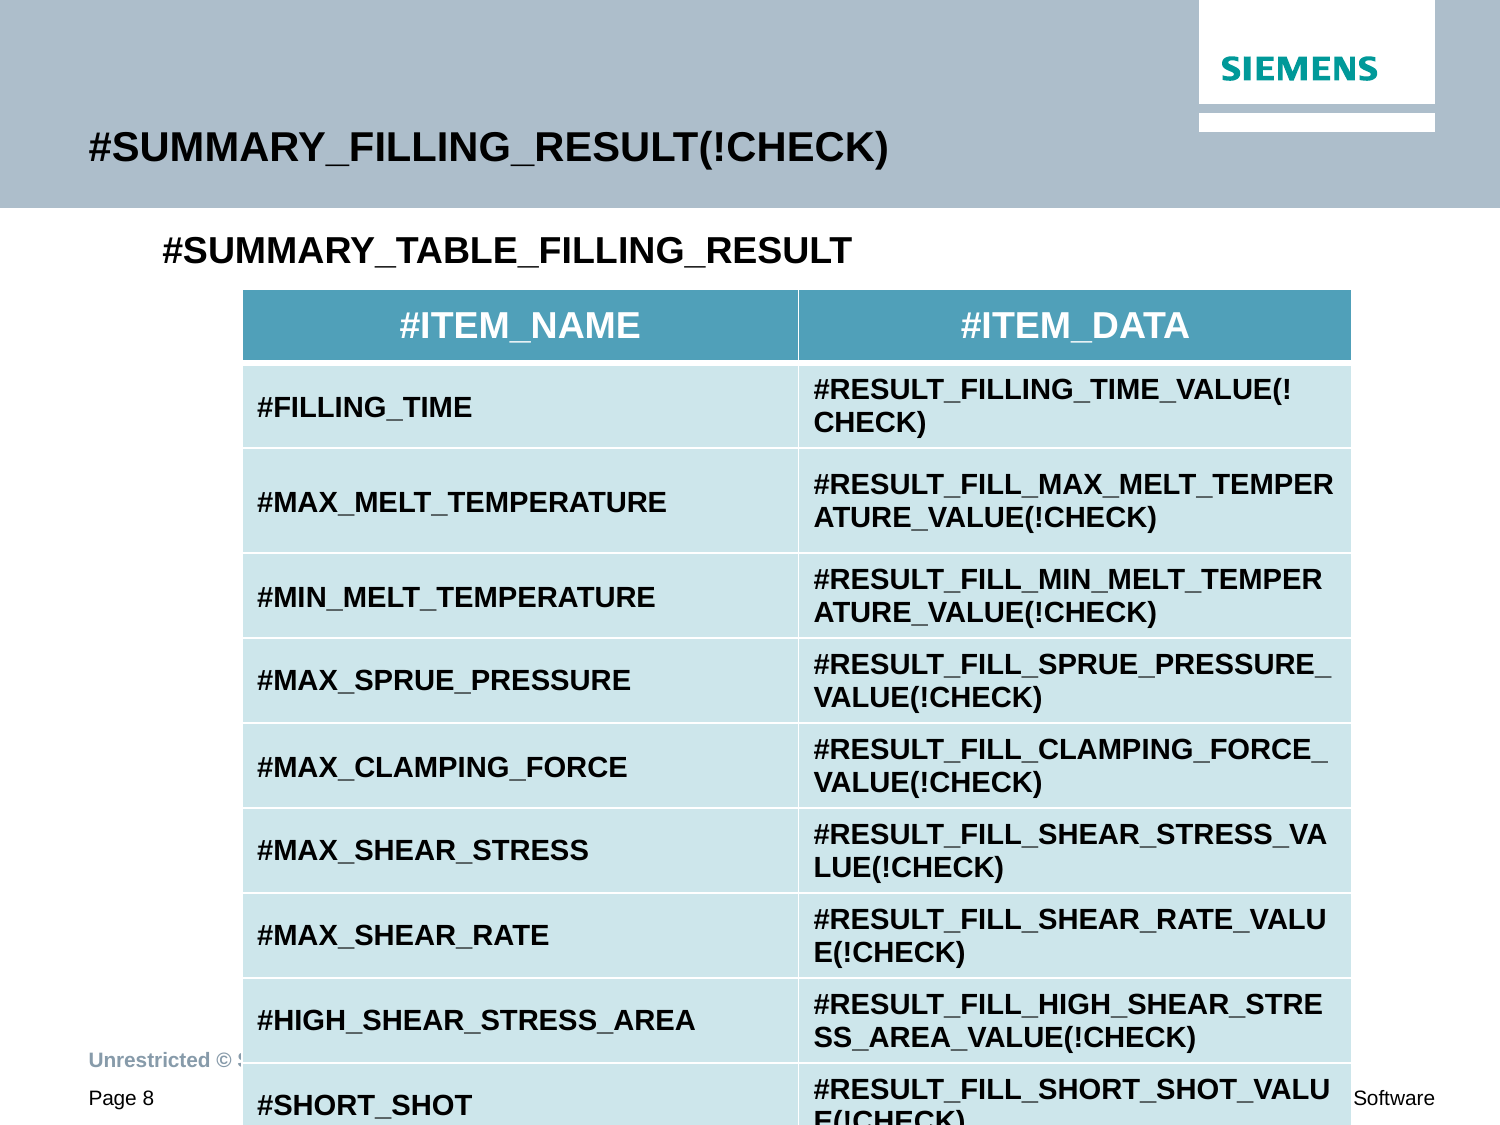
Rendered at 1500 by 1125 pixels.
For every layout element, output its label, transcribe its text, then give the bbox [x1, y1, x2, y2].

table_cell #RESULT_FILLING_TIME_VALUE(!CHECK) [799, 366, 1351, 447]
table_cell #MAX_MELT_TEMPERATURE [243, 449, 798, 552]
table_cell #RESULT_FILL_MIN_MELT_TEMPERATURE_VALUE(!CHECK) [799, 554, 1351, 637]
table_cell #MAX_SHEAR_STRESS [243, 809, 798, 892]
table_cell #MAX_SHEAR_RATE [243, 894, 798, 977]
table_cell #RESULT_FILL_SPRUE_PRESSURE_VALUE(!CHECK) [799, 639, 1351, 722]
title #SUMMARY_FILLING_RESULT(!CHECK) [0, 0, 1500, 209]
table_cell #MIN_MELT_TEMPERATURE [243, 554, 798, 637]
table_cell #RESULT_FILL_SHEAR_STRESS_VALUE(!CHECK) [799, 809, 1351, 892]
table_cell #FILLING_TIME [243, 366, 798, 447]
text_box #SUMMARY_TABLE_FILLING_RESULT [147, 218, 1190, 279]
table_cell #MAX_CLAMPING_FORCE [243, 724, 798, 807]
table_cell #HIGH_SHEAR_STRESS_AREA [243, 979, 798, 1062]
table_cell #SHORT_SHOT [243, 1064, 798, 1125]
table_cell #MAX_SPRUE_PRESSURE [243, 639, 798, 722]
table_cell #RESULT_FILL_CLAMPING_FORCE_VALUE(!CHECK) [799, 724, 1351, 807]
table_cell #RESULT_FILL_SHORT_SHOT_VALUE(!CHECK) [799, 1064, 1351, 1125]
table_cell #RESULT_FILL_MAX_MELT_TEMPERATURE_VALUE(!CHECK) [799, 449, 1351, 552]
table_cell #RESULT_FILL_SHEAR_RATE_VALUE(!CHECK) [799, 894, 1351, 977]
table_header #ITEM_DATA [799, 290, 1351, 360]
table_header #ITEM_NAME [243, 290, 798, 360]
table_cell #RESULT_FILL_HIGH_SHEAR_STRESS_AREA_VALUE(!CHECK) [799, 979, 1351, 1062]
